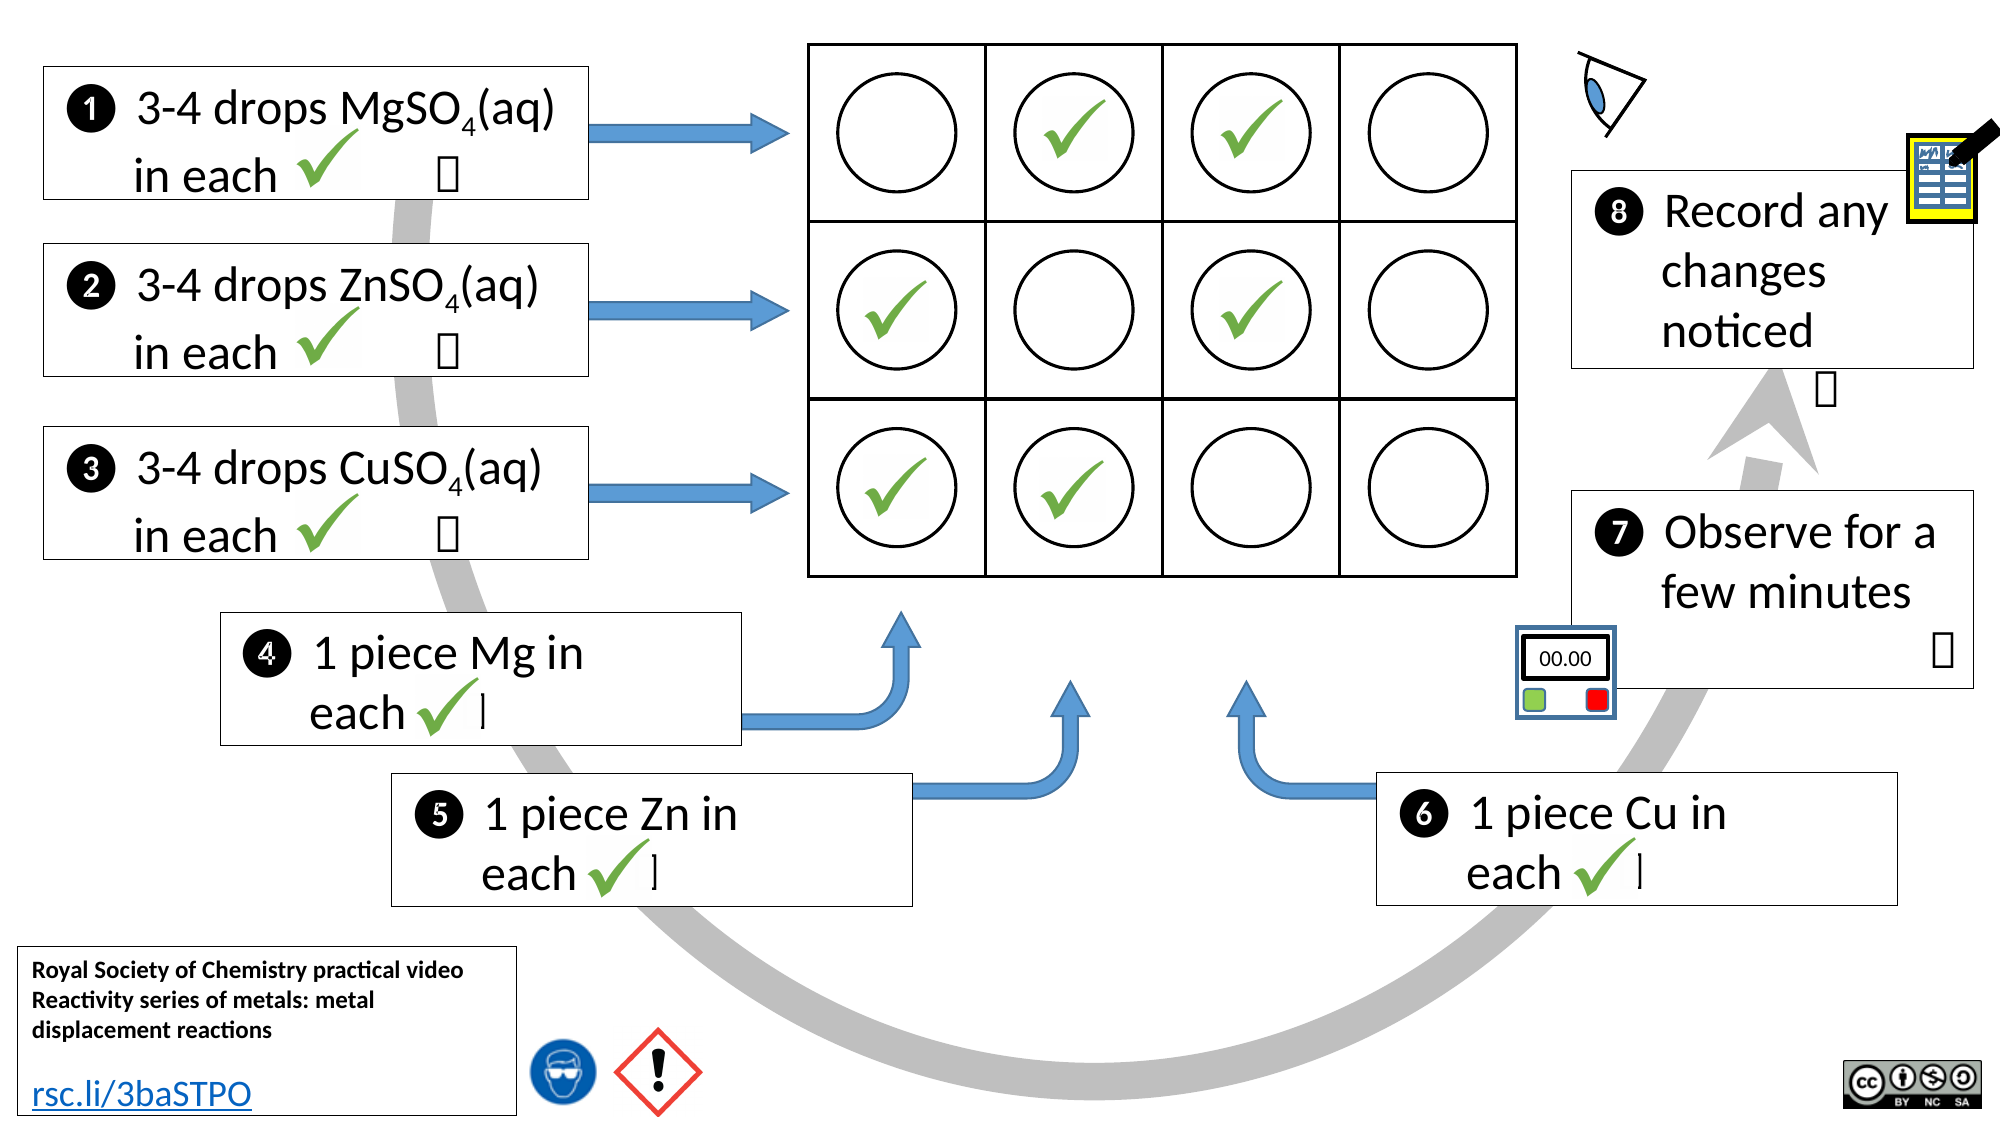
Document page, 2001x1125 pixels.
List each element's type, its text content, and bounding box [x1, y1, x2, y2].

picture [863, 454, 929, 519]
picture [525, 1036, 605, 1107]
text_box [589, 289, 791, 332]
text_box [742, 610, 922, 731]
picture [613, 1026, 704, 1117]
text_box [1585, 21, 1704, 140]
picture [1219, 96, 1285, 162]
picture [1843, 1060, 1982, 1109]
picture [863, 277, 929, 342]
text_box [1516, 627, 1615, 718]
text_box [43, 243, 589, 377]
text_box [410, 173, 1778, 1083]
text_box [589, 472, 791, 515]
picture [1039, 457, 1106, 522]
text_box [43, 426, 589, 560]
text_box [1225, 679, 1376, 800]
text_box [808, 44, 1517, 577]
text_box [589, 112, 791, 155]
picture [1042, 96, 1108, 161]
text_box ❽ Record any changes noticed  [1571, 170, 1974, 369]
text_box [43, 66, 589, 200]
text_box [220, 612, 742, 746]
text_box [913, 679, 1091, 800]
text_box Royal Society of Chemistry practical video Reactivity series of metals: metal displacement reactions rsc.li/3baSTPO [17, 946, 517, 1116]
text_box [1907, 135, 2000, 222]
text_box ❼ Observe for a few minutes  [1571, 490, 1974, 689]
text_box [391, 773, 913, 907]
picture [1219, 277, 1285, 342]
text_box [1376, 771, 1898, 906]
